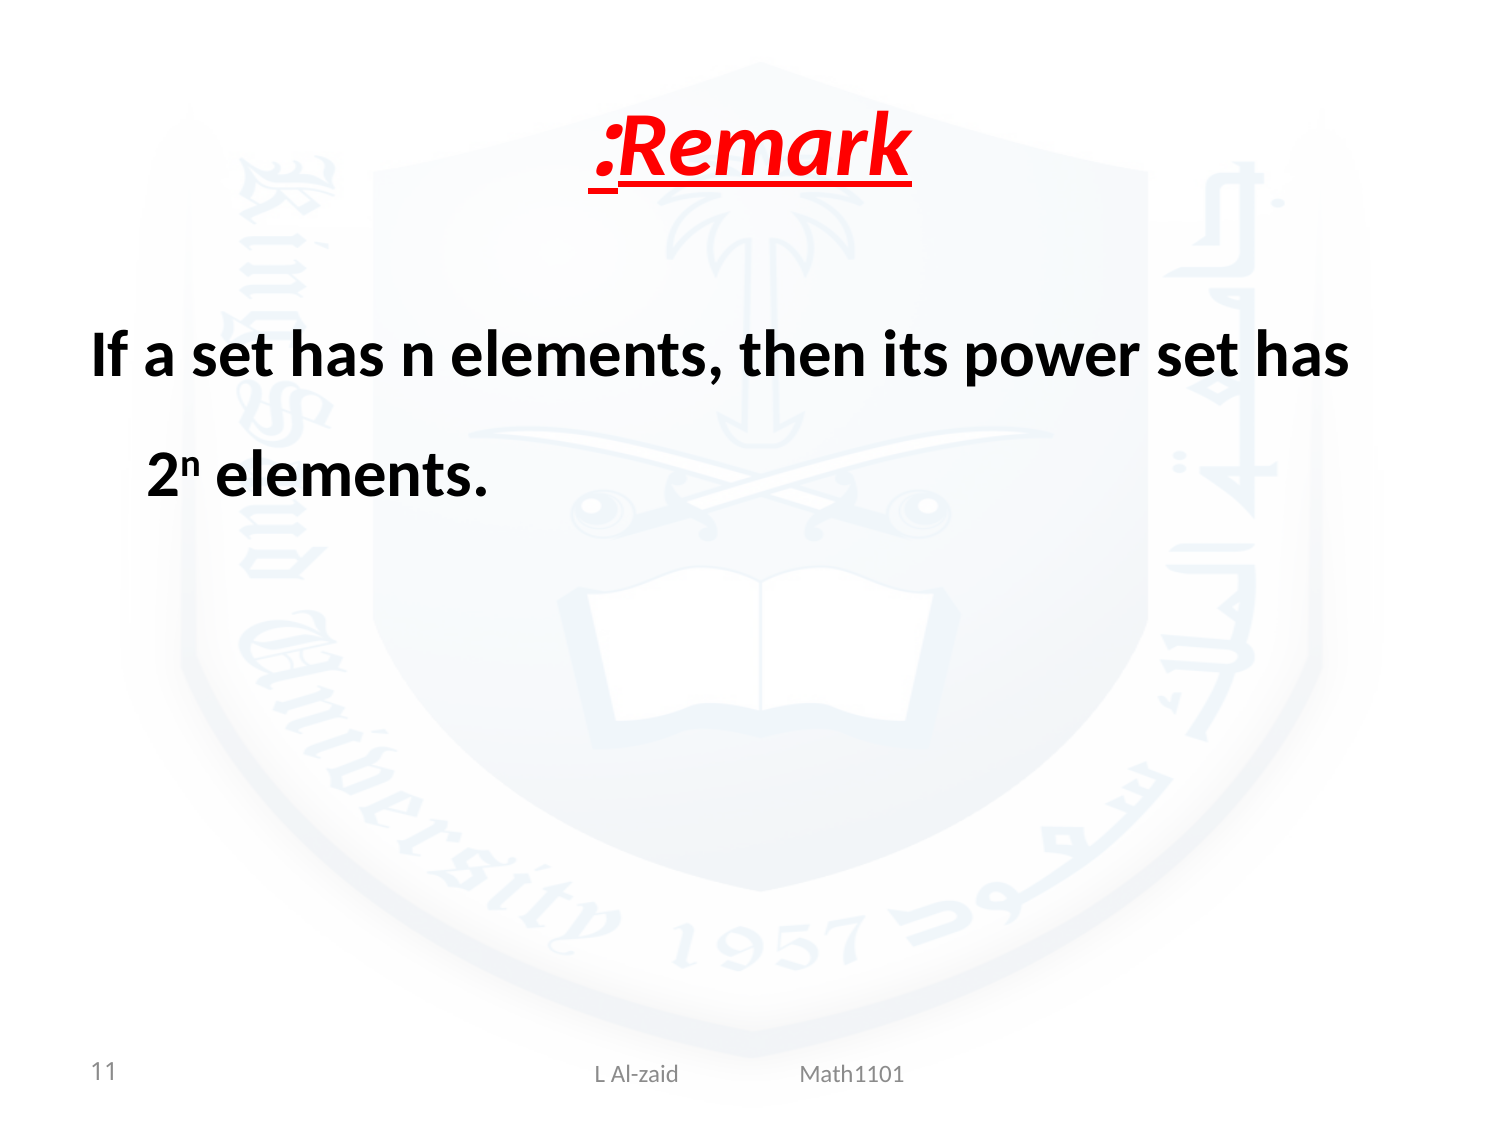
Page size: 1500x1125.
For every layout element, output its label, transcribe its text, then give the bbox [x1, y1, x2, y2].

title Remark: [75, 45, 1425, 233]
footer L Al-zaid Math1101 [512, 1042, 988, 1103]
list If a set has n elements, then its power set has 2n elements. [75, 262, 1425, 835]
slide_number 11 [75, 1042, 425, 1103]
